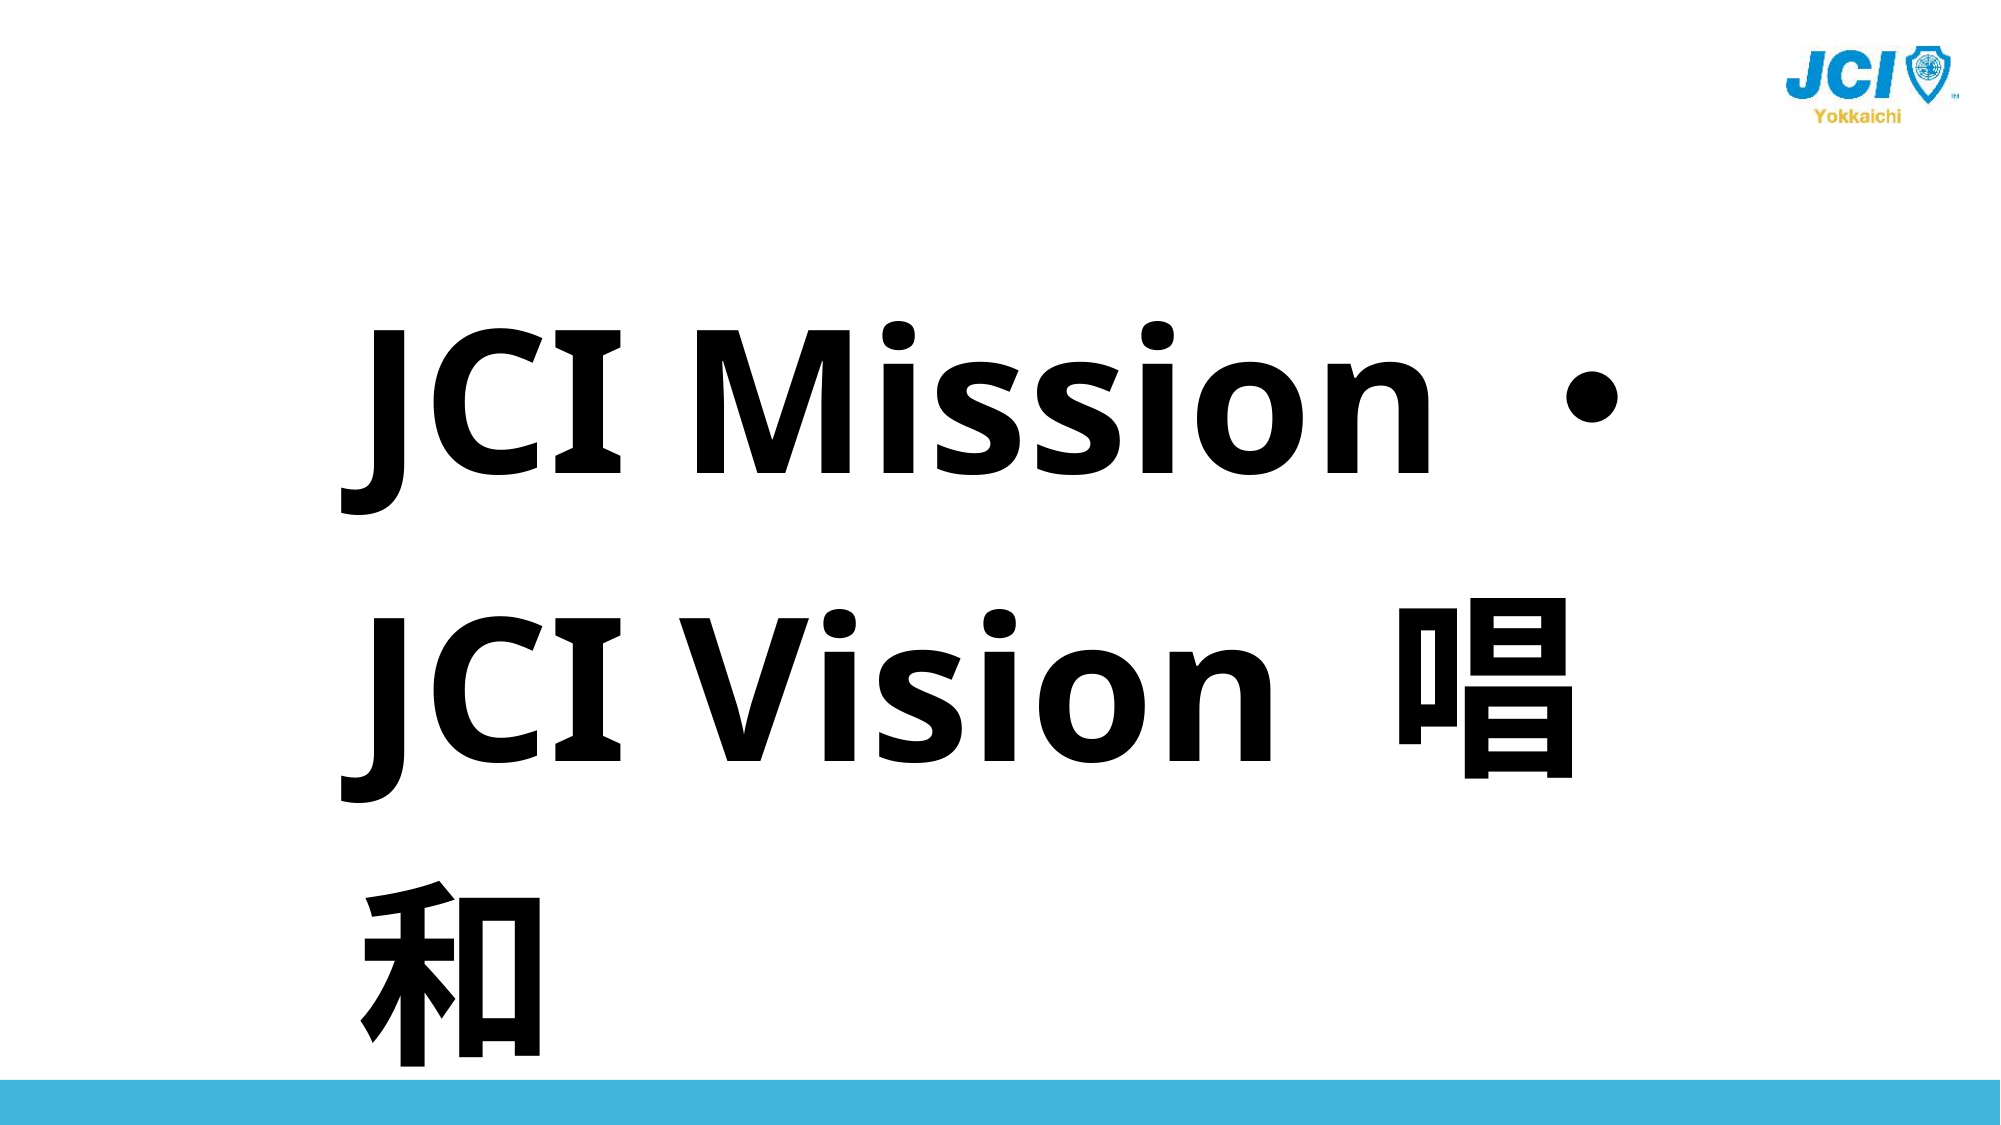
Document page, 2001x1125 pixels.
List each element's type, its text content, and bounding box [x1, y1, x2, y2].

picture [1784, 45, 1961, 124]
text_box JCI Mission・ JCI Vision 唱和 [341, 217, 1770, 1097]
